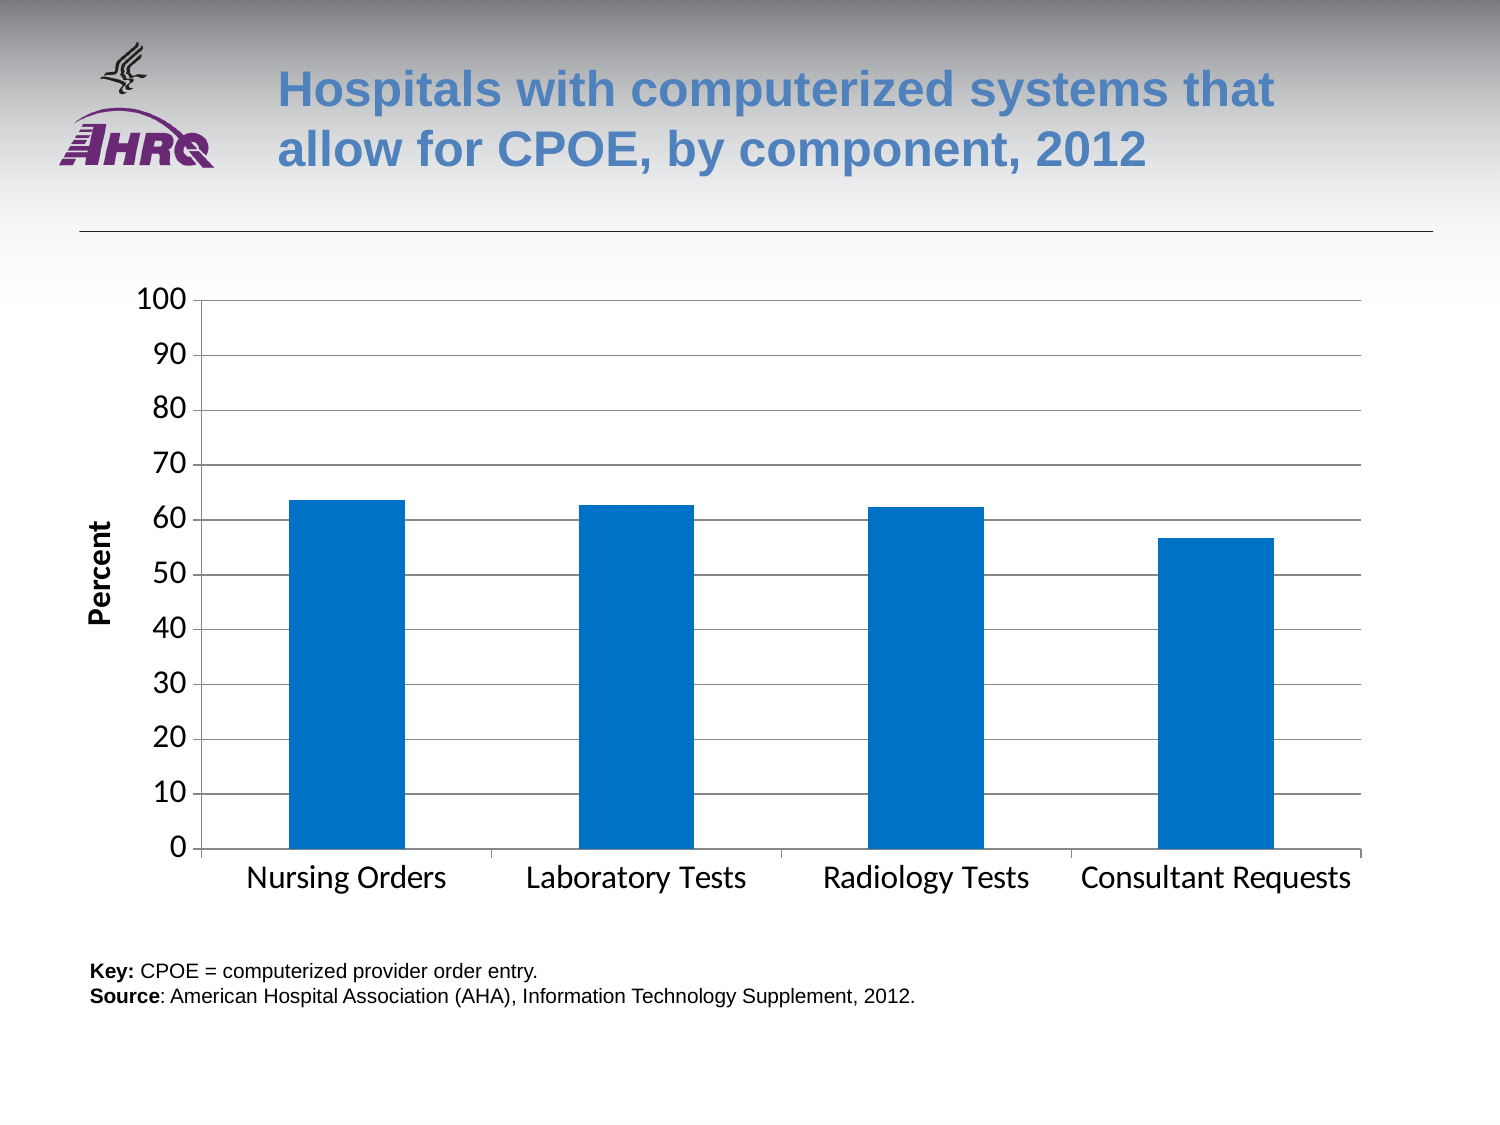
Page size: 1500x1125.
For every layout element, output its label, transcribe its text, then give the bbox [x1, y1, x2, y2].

chart [74, 262, 1426, 953]
text_box Key: CPOE = computerized provider order entry. Source: American Hospital Association (AHA), Information Technology Supplement, 2012. [75, 960, 1375, 1015]
picture [0, 0, 1500, 1125]
title Hospitals with computerized systems that allow for CPOE, by component, 2012 [262, 45, 1425, 188]
